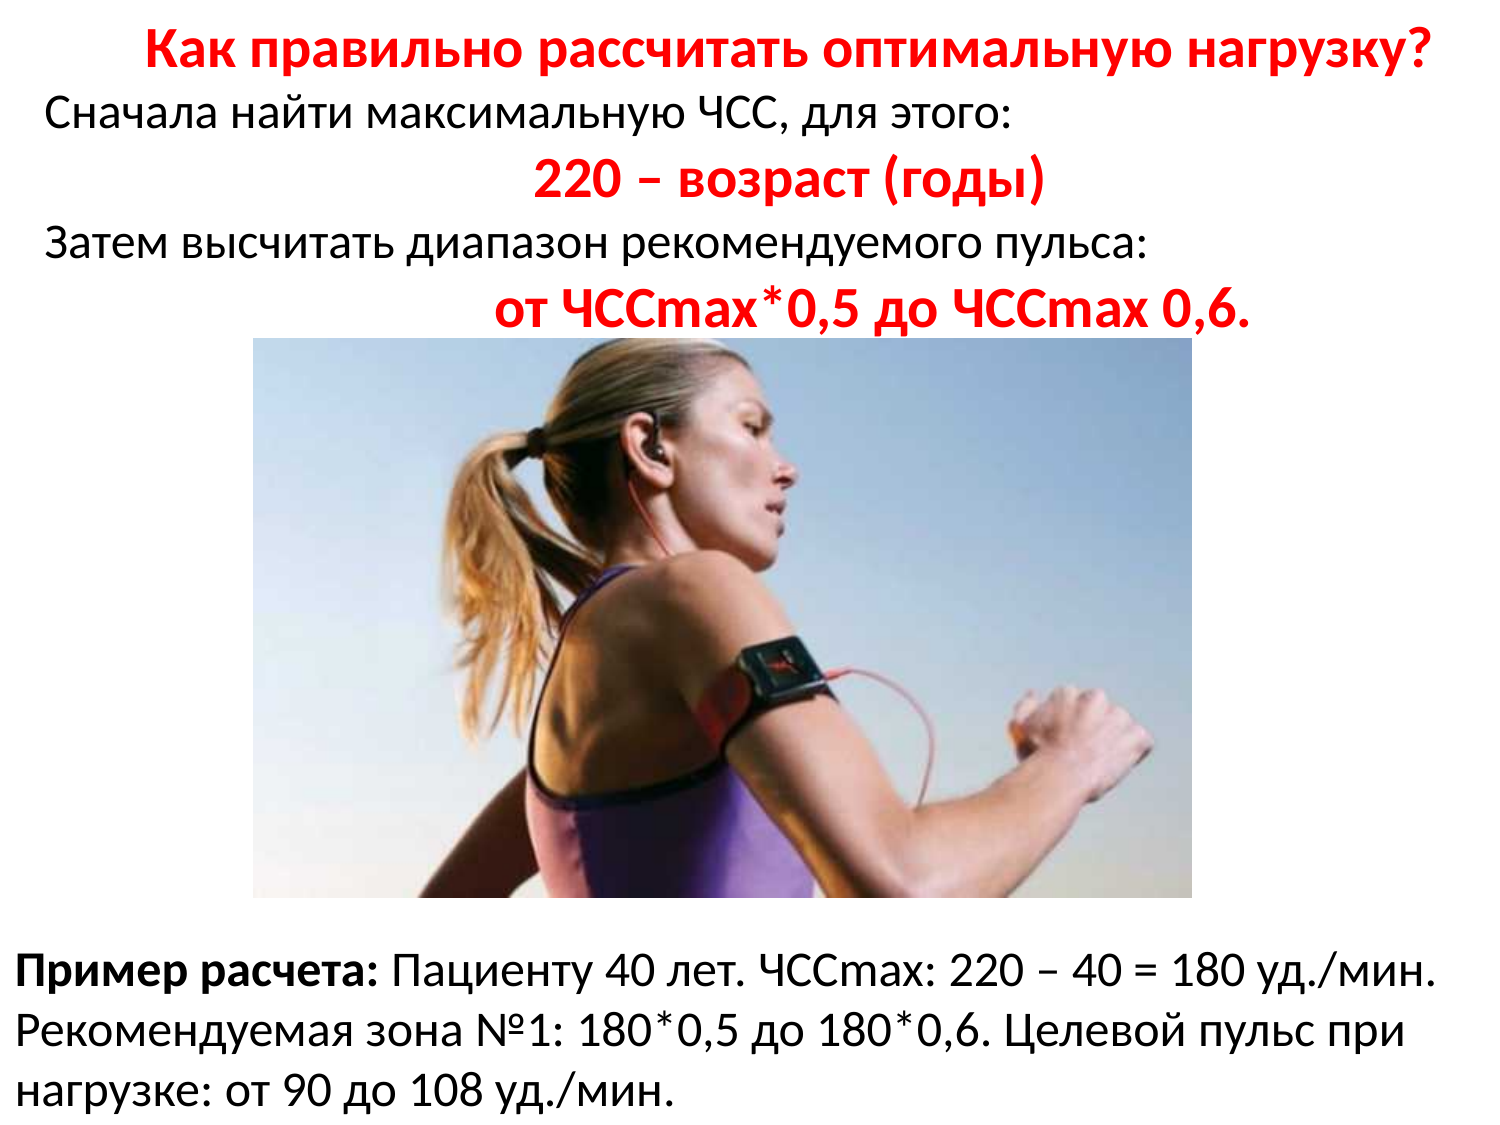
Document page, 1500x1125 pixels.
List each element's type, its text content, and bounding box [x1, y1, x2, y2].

text_box Пример расчета: Пациенту 40 лет. ЧССmax: 220 – 40 = 180 уд./мин. Рекомендуемая зона №1: 180*0,5 до 180*0,6. Целевой пульс при нагрузке: от 90 до 108 уд./мин. [0, 928, 1500, 1124]
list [253, 337, 1192, 898]
title Как правильно рассчитать оптимальную нагрузку? Сначала найти максимальную ЧСС, для этого: 220 – возраст (годы) Затем высчитать диапазон рекомендуемого пульса: от ЧССmax*0,5 до ЧССmax 0,6. [29, 45, 1471, 303]
